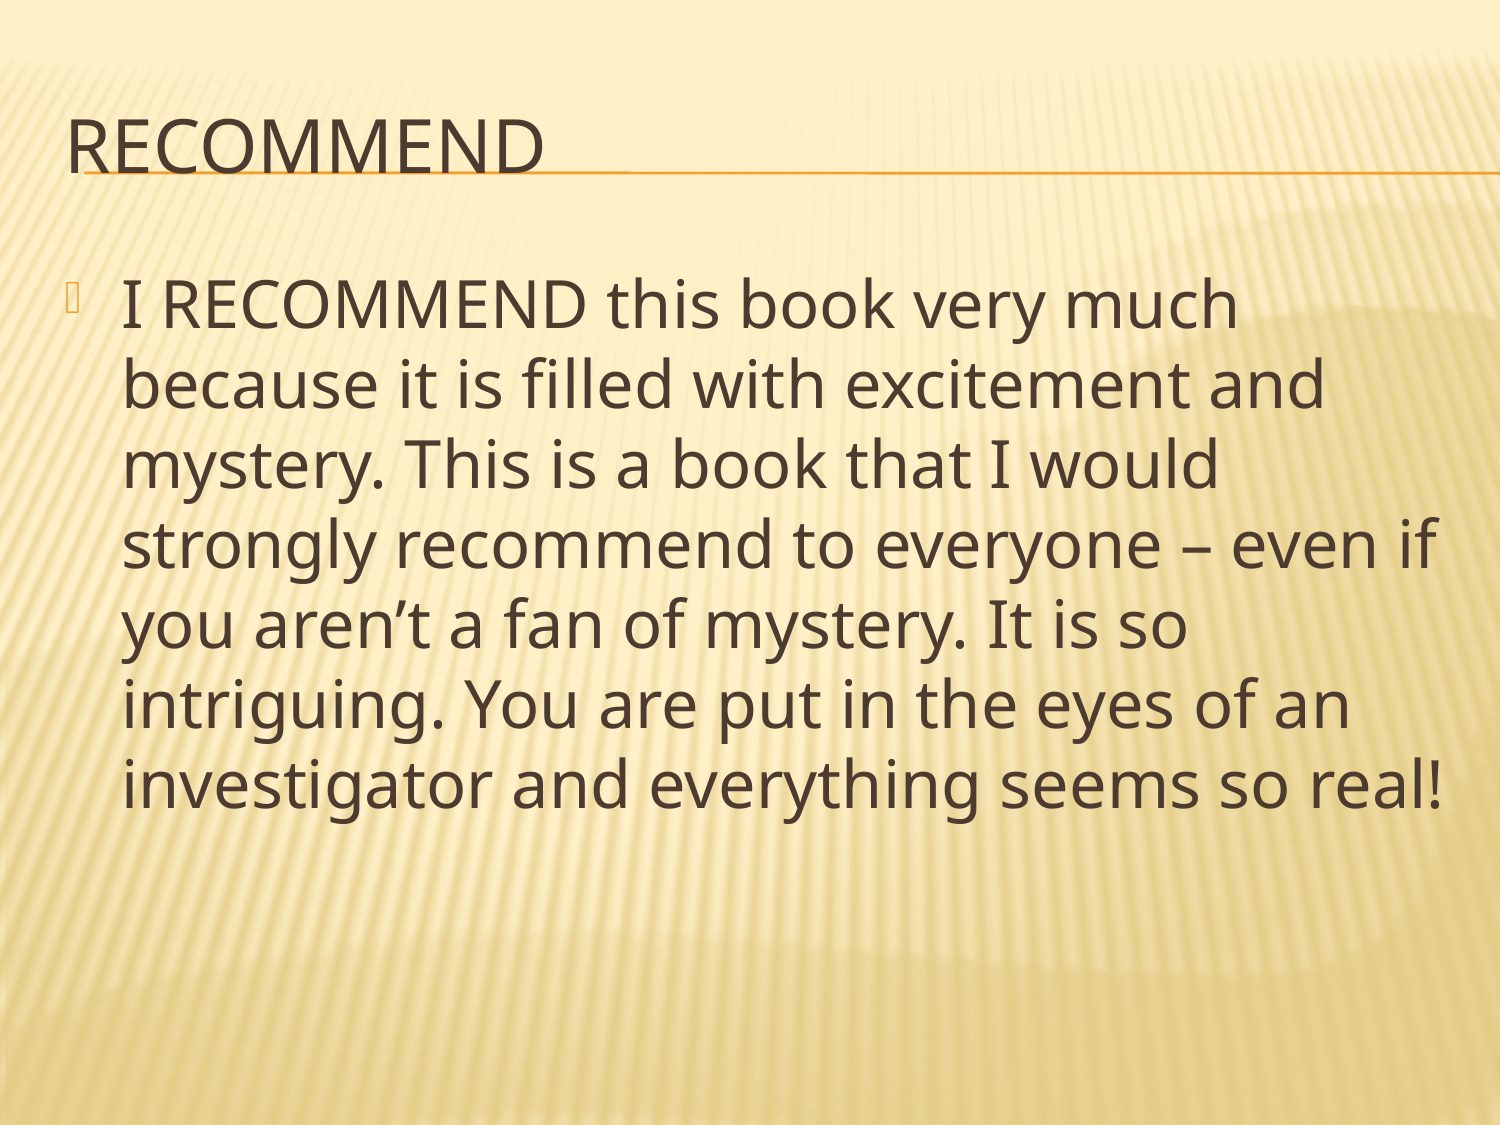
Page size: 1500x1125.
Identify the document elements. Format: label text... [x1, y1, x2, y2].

title Recommend [50, 75, 1475, 213]
list I RECOMMEND this book very much because it is filled with excitement and mystery. This is a book that I would strongly recommend to everyone – even if you aren’t a fan of mystery. It is so intriguing. You are put in the eyes of an investigator and everything seems so real! [50, 254, 1475, 998]
